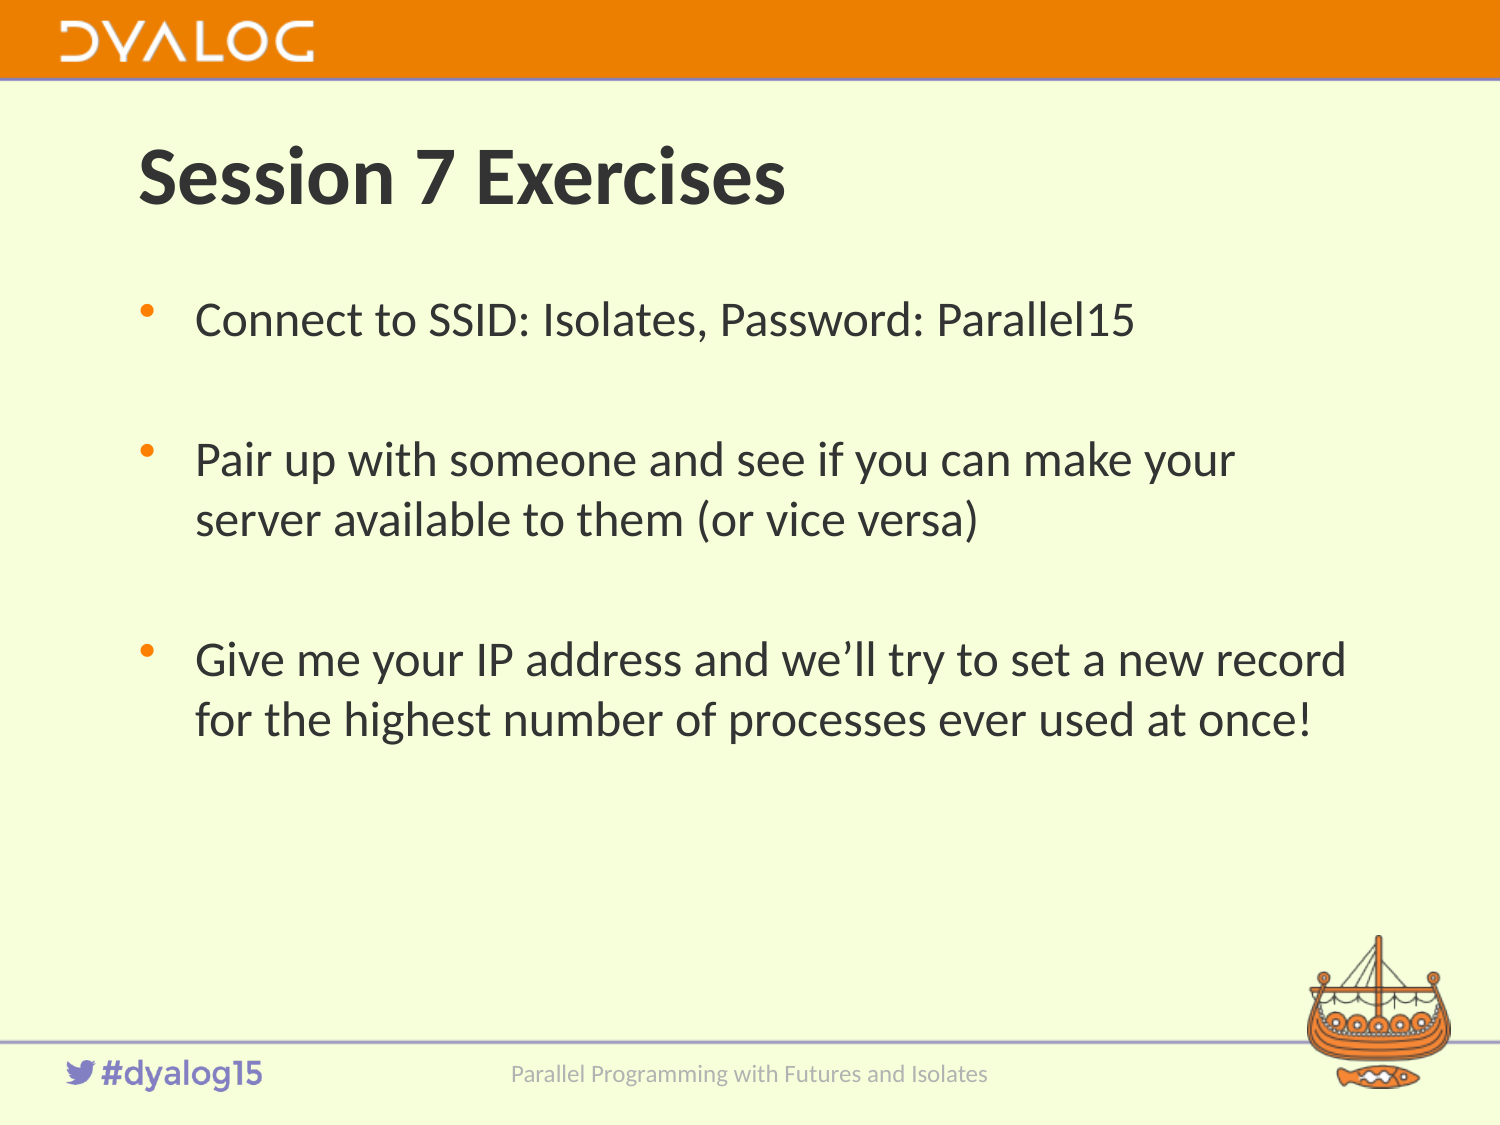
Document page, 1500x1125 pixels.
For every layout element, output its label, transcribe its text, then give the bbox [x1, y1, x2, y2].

list Connect to SSID: Isolates, Password: Parallel15 Pair up with someone and see if you can make your server available to them (or vice versa) Give me your IP address and we’ll try to set a new record for the highest number of processes ever used at once! [123, 278, 1376, 988]
picture [0, 0, 1500, 1125]
footer Parallel Programming with Futures and Isolates [395, 1042, 1105, 1103]
title Session 7 Exercises [123, 113, 1376, 254]
